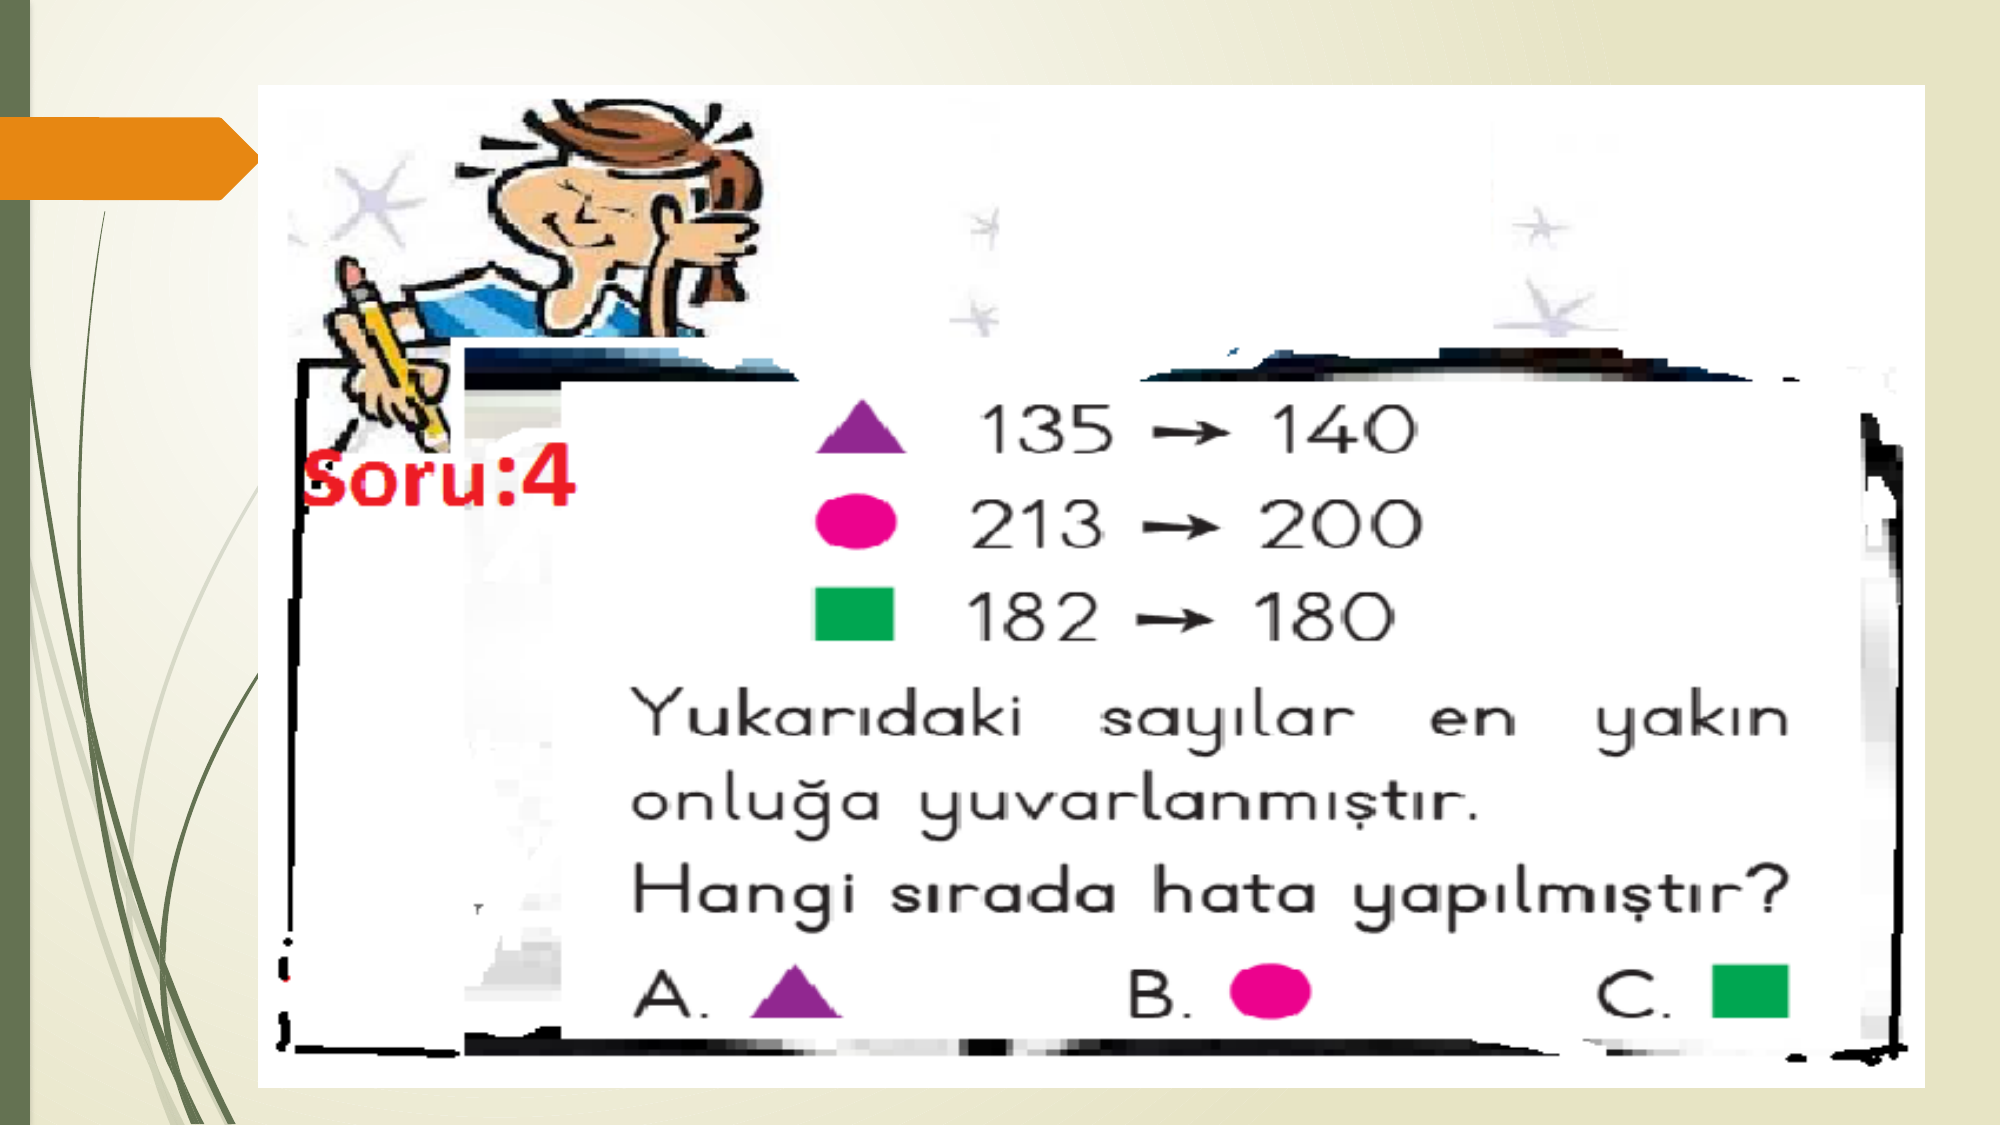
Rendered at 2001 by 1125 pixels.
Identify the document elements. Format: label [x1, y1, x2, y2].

picture [258, 85, 1925, 1088]
